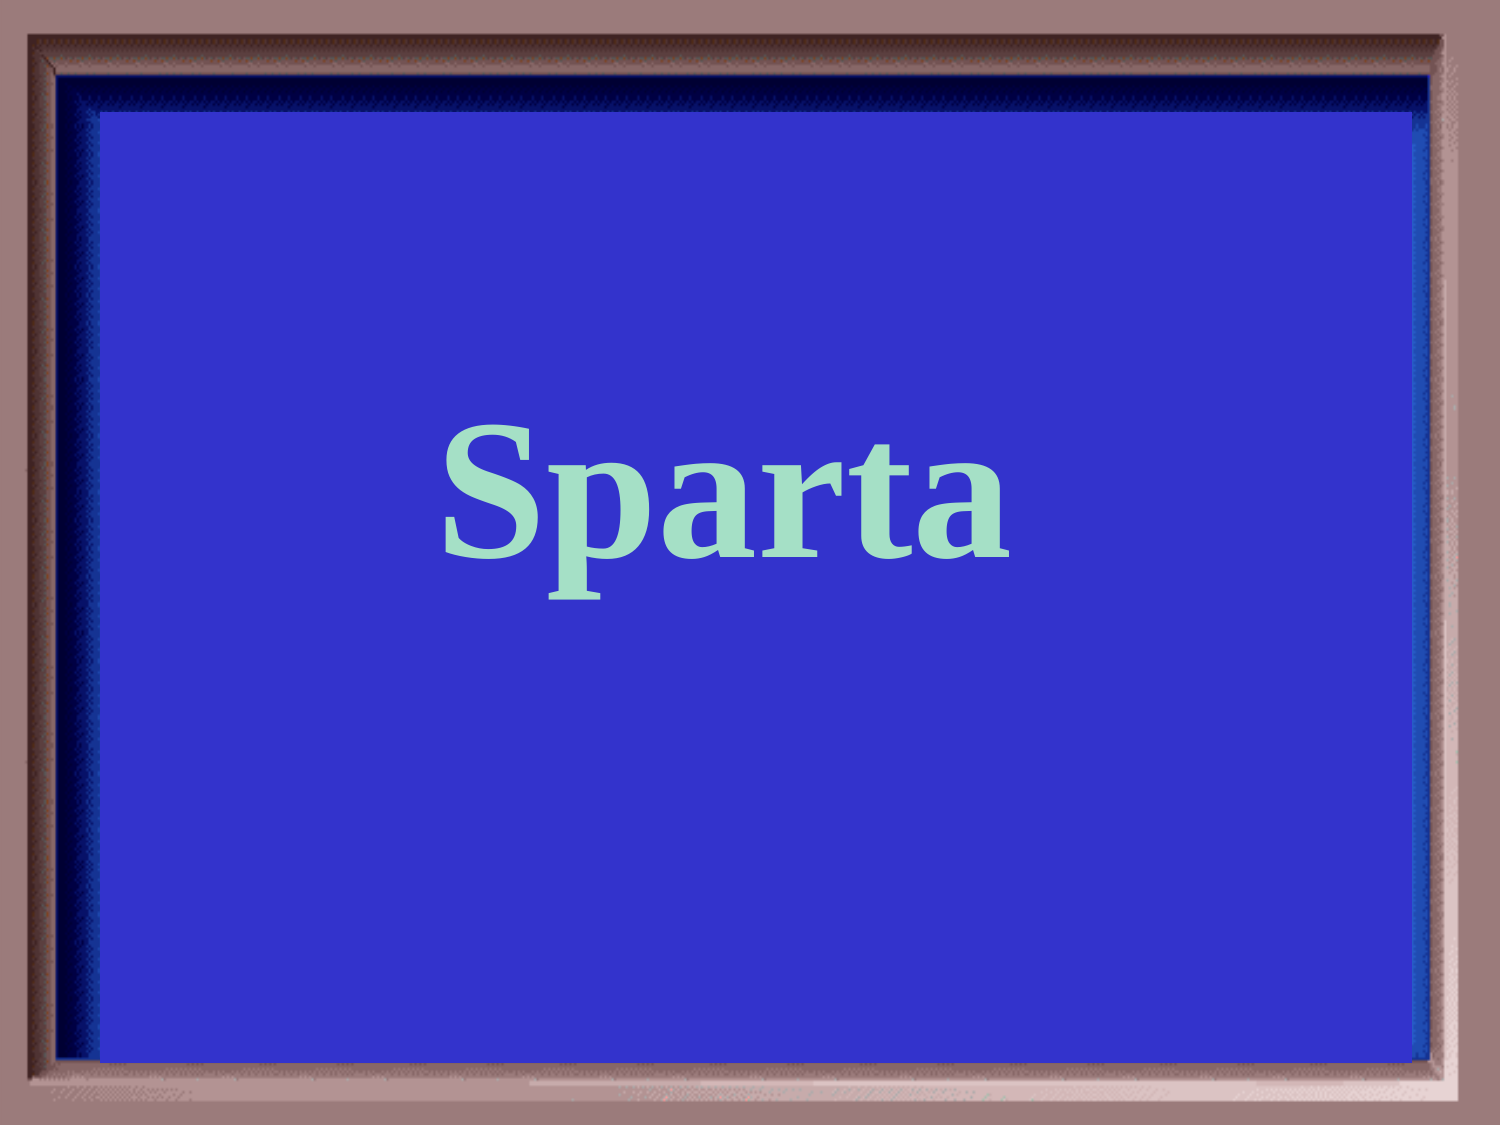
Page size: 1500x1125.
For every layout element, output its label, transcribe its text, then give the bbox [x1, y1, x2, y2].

picture [0, 0, 1500, 1125]
text_box [99, 112, 1413, 1063]
text_box Sparta [420, 349, 1029, 605]
